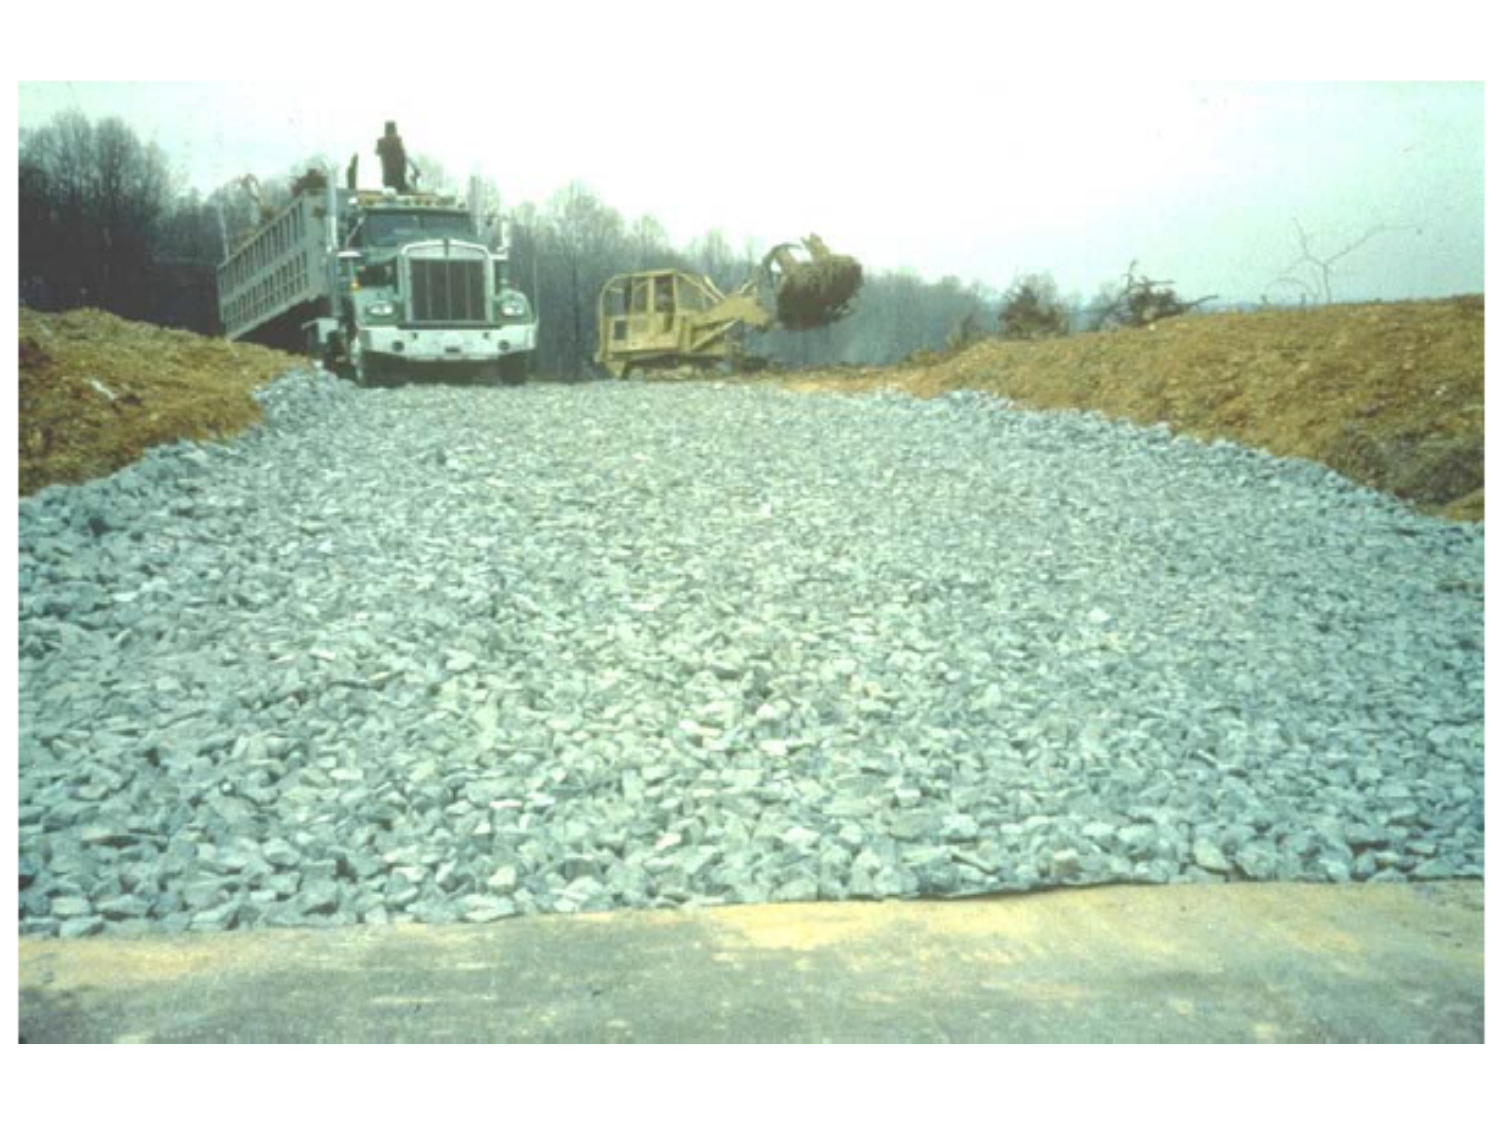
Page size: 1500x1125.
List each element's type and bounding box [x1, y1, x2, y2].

picture [2, 62, 1495, 1044]
